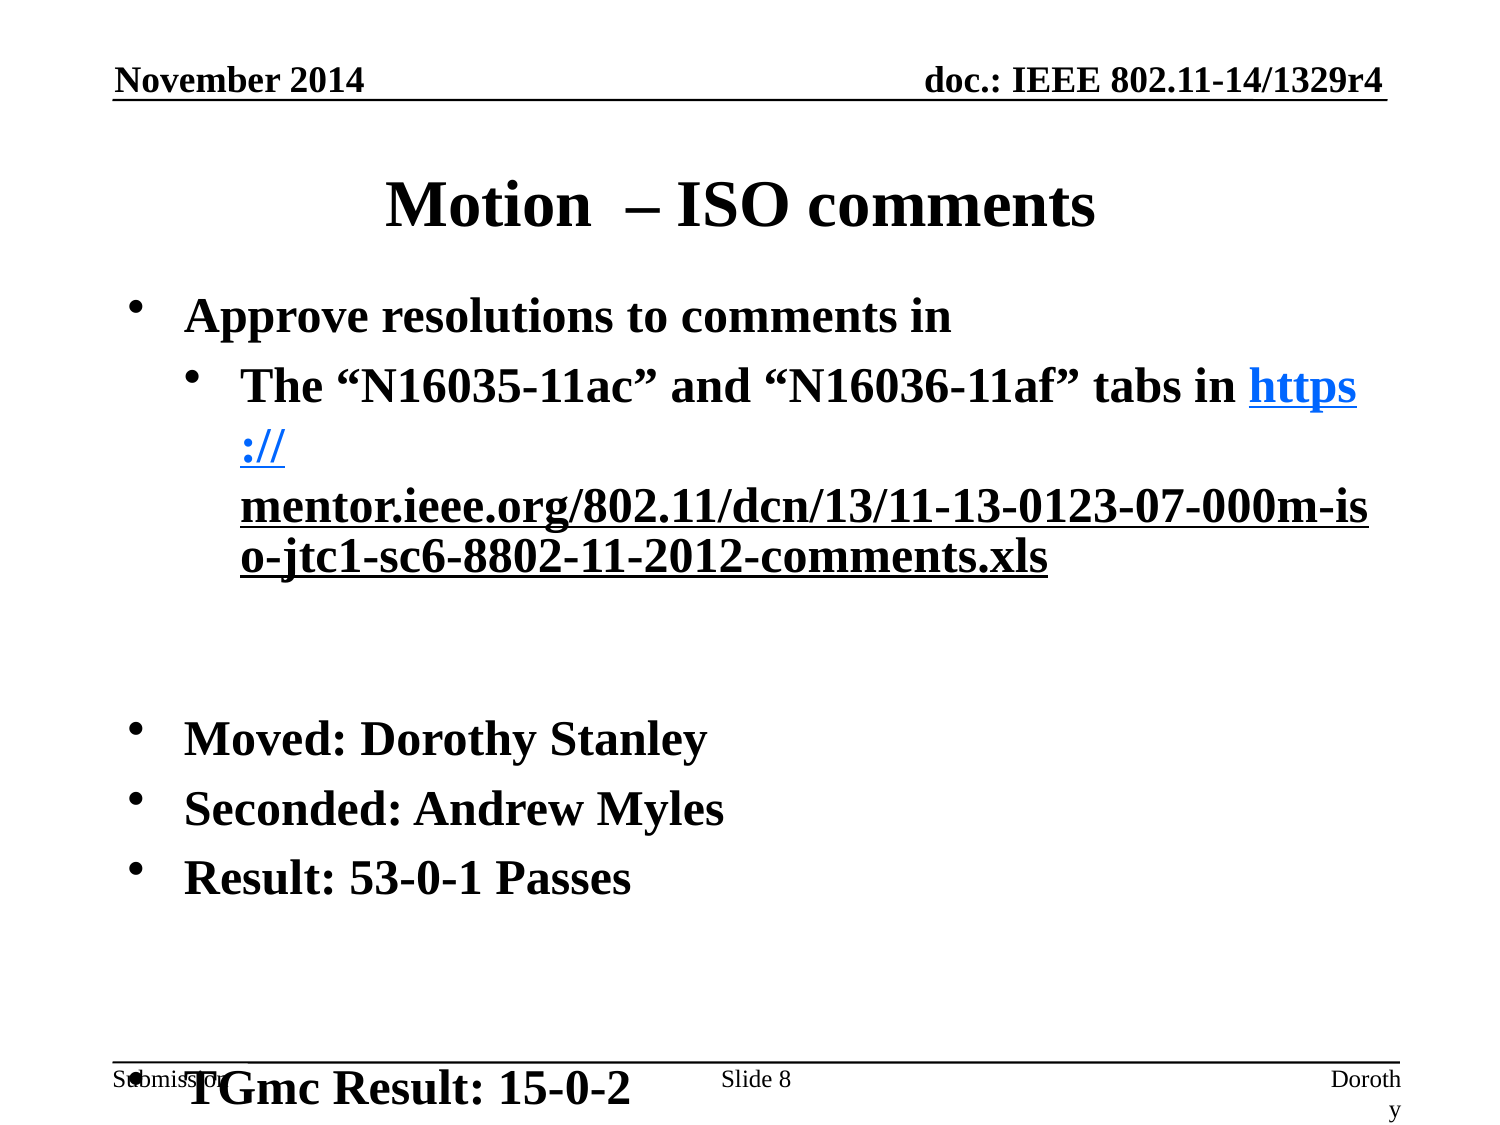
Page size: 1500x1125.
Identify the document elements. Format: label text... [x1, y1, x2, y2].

title Motion – ISO comments [112, 112, 1388, 275]
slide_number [114, 54, 374, 101]
list Approve resolutions to comments in The “N16035-11ac” and “N16036-11af” tabs in https://mentor.ieee.org/802.11/dcn/13/11-13-0123-07-000m-iso-jtc1-sc6-8802-11-2012-comments.xls Moved: Dorothy Stanley Seconded: Andrew Myles Result: 53-0-1 Passes TGmc Result: 15-0-2 [112, 275, 1388, 850]
slide_number Slide 8 [712, 1061, 800, 1093]
footer Dorothy Stanley, Aruba Networks [1324, 1061, 1402, 1093]
